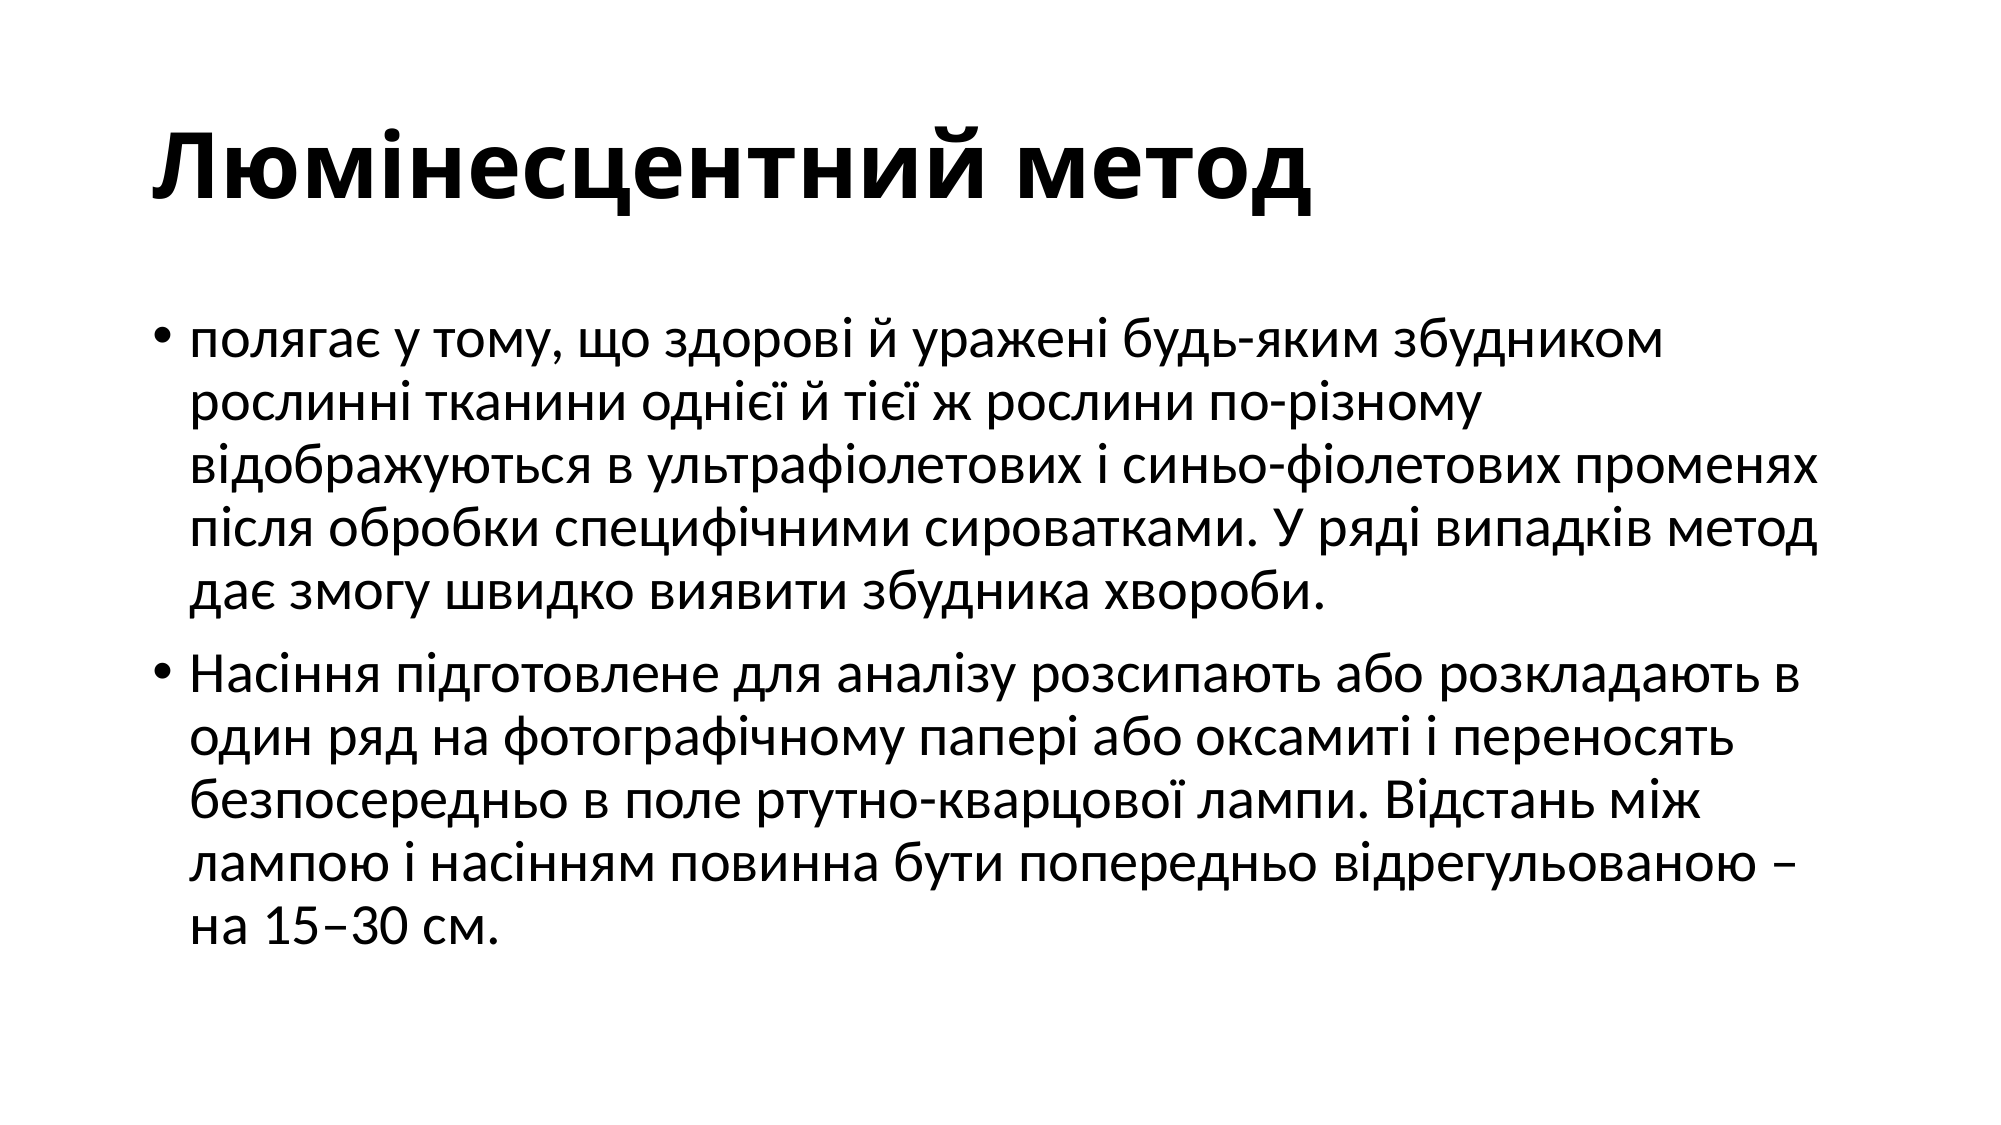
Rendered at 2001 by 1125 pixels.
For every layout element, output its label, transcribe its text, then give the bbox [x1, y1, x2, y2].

title Люмінесцентний метод [137, 59, 1863, 278]
list полягає у тому, що здорові й уражені будь-яким збудником рослинні тканини однієї й тієї ж рослини по-різному відображуються в ультрафіолетових і синьо-фіолетових променях після обробки специфічними сироватками. У ряді випадків метод дає змогу швидко виявити збудника хвороби. Насіння підготовлене для аналізу розсипають або розкладають в один ряд на фотографічному папері або оксамиті і переносять безпосередньо в поле ртутно-кварцової лампи. Відстань між лампою і насінням повинна бути попередньо відрегульованою – на 15–30 см. [137, 299, 1863, 1014]
